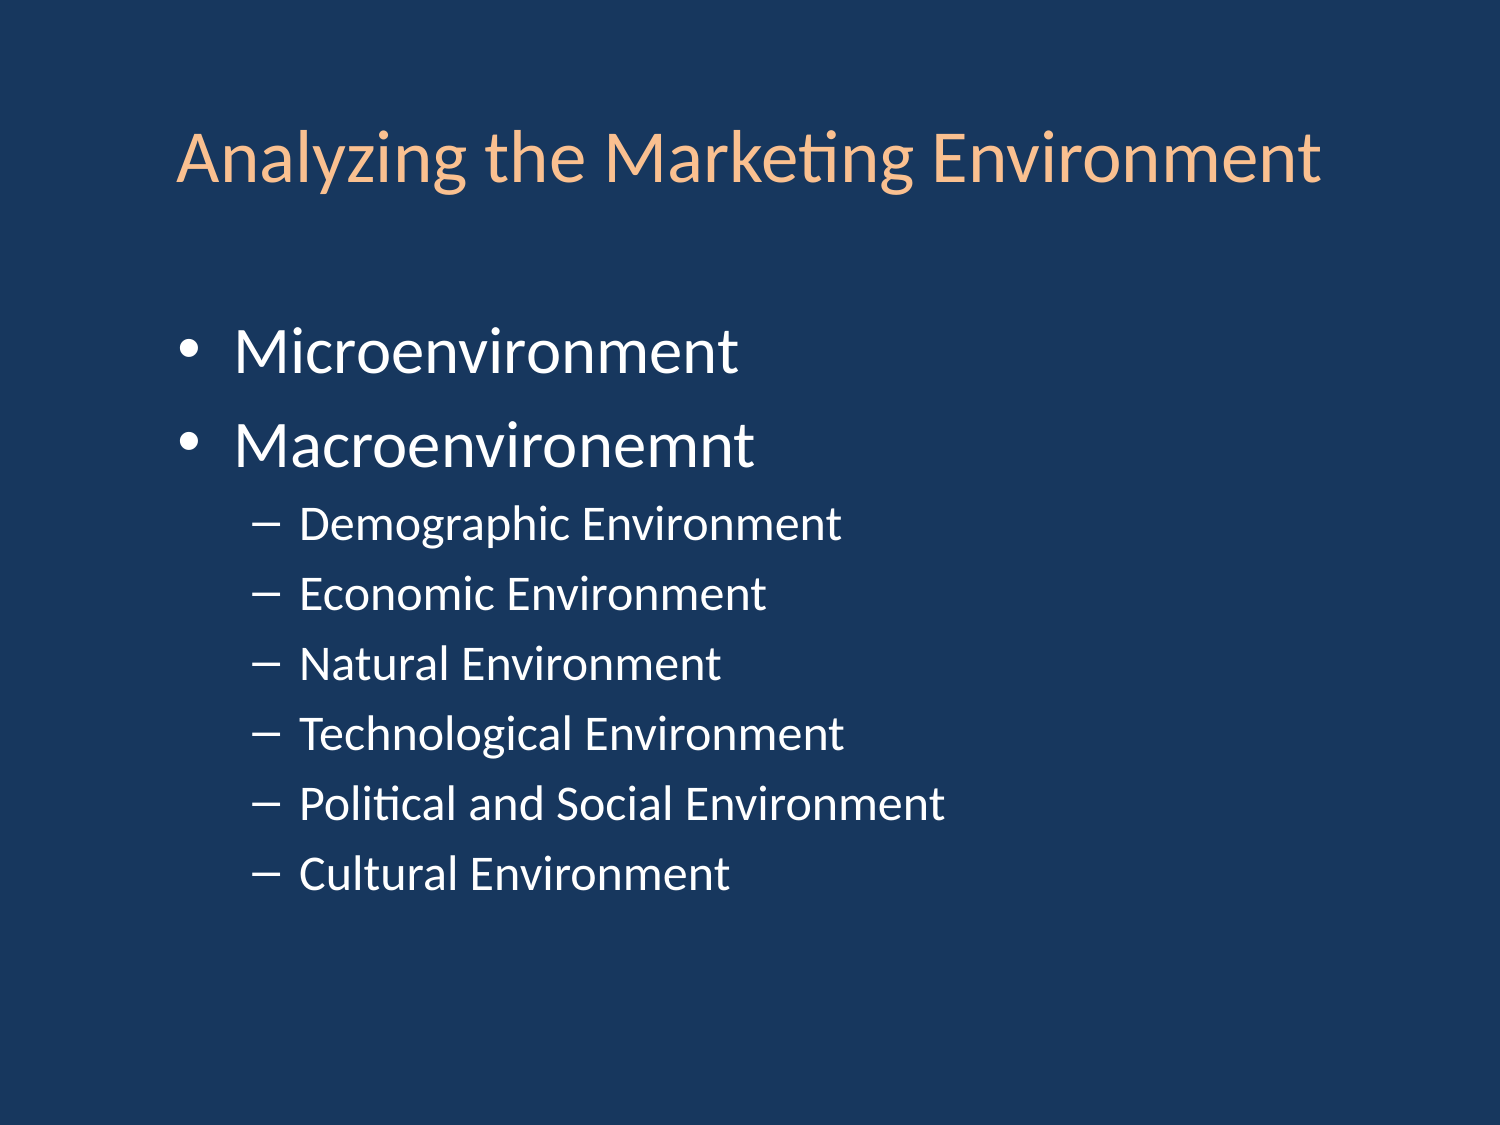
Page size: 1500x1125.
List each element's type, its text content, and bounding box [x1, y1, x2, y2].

text_box Microenvironment Macroenvironemnt Demographic Environment Economic Environment Natural Environment Technological Environment Political and Social Environment Cultural Environment [162, 299, 1200, 1050]
text_box Analyzing the Marketing Environment [112, 99, 1388, 288]
